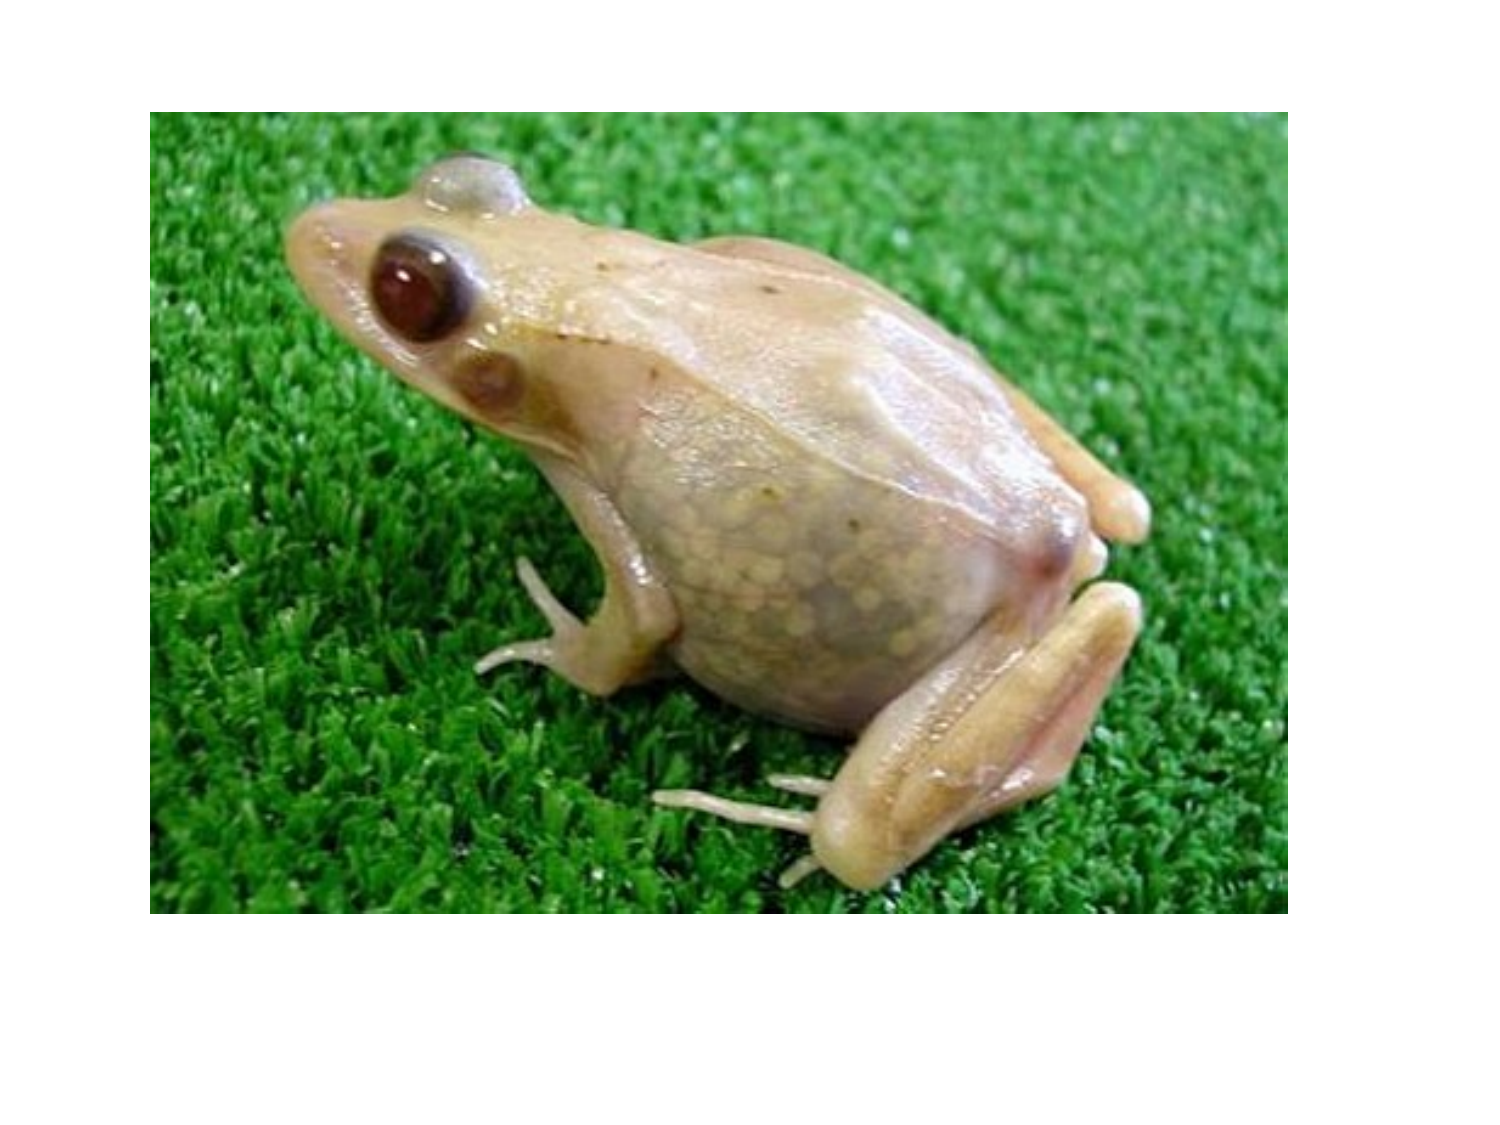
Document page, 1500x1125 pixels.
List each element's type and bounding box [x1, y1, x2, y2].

picture [149, 112, 1288, 914]
